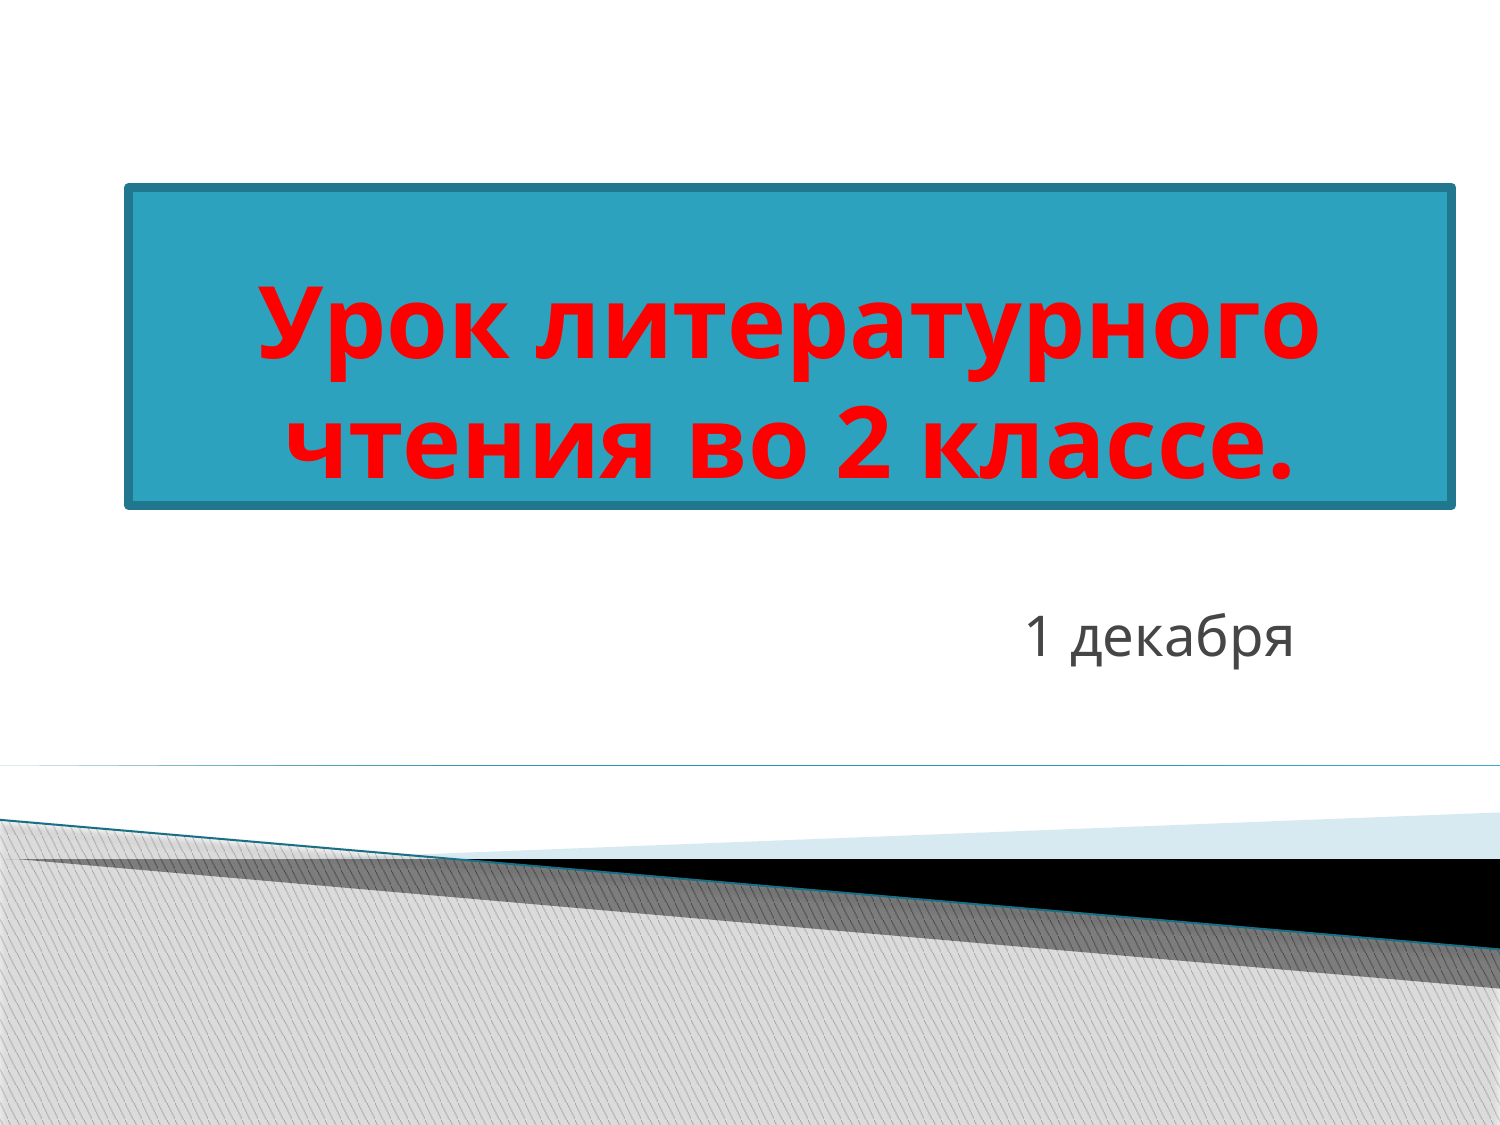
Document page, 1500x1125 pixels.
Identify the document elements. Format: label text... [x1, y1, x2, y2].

title Урок литературного чтения во 2 классе. [124, 183, 1456, 510]
subtitle 1 декабря [112, 592, 1388, 790]
picture [5, 859, 1500, 989]
